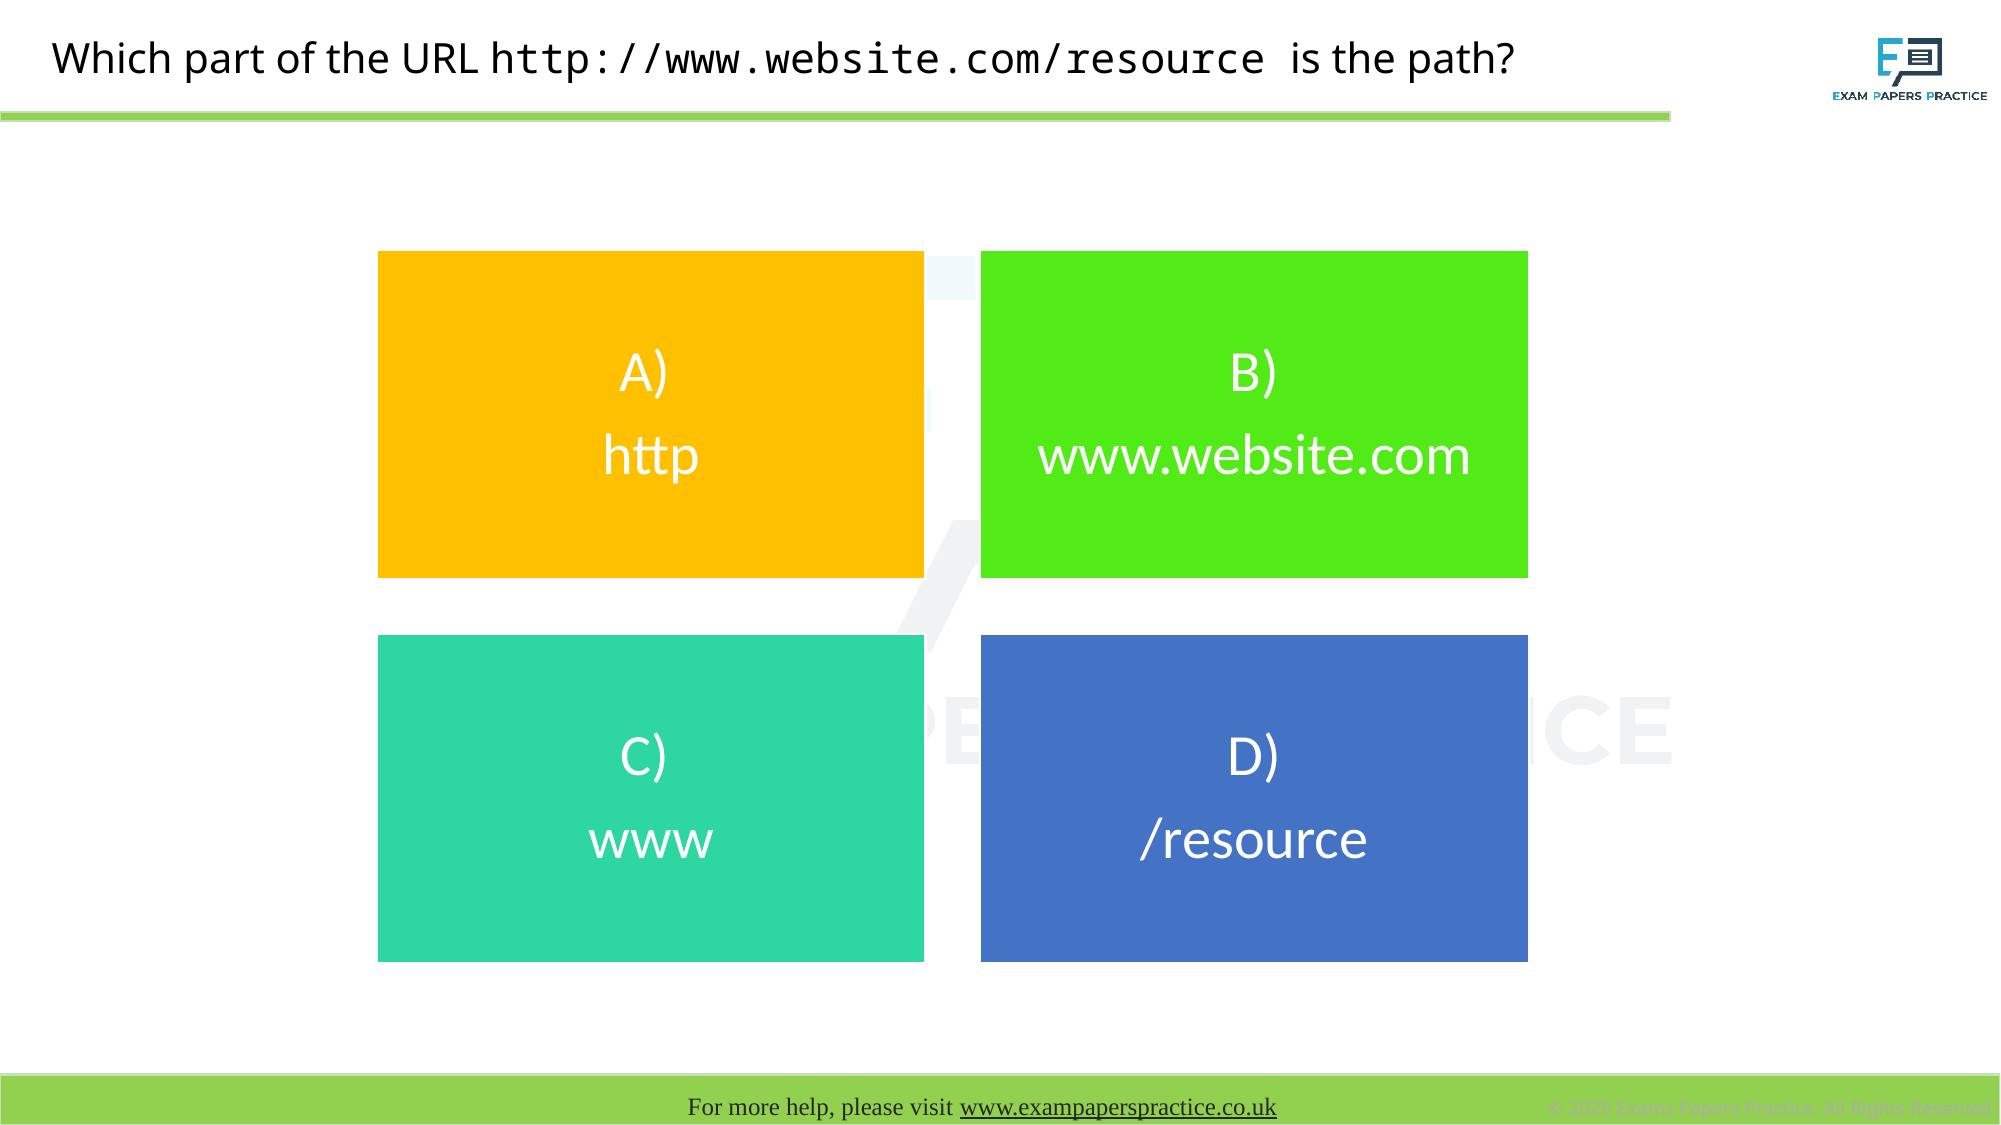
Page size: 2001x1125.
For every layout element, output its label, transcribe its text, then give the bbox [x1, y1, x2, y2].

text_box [90, 249, 1816, 964]
title Which part of the URL http://www.website.com/resource is the path? [36, 0, 1658, 169]
